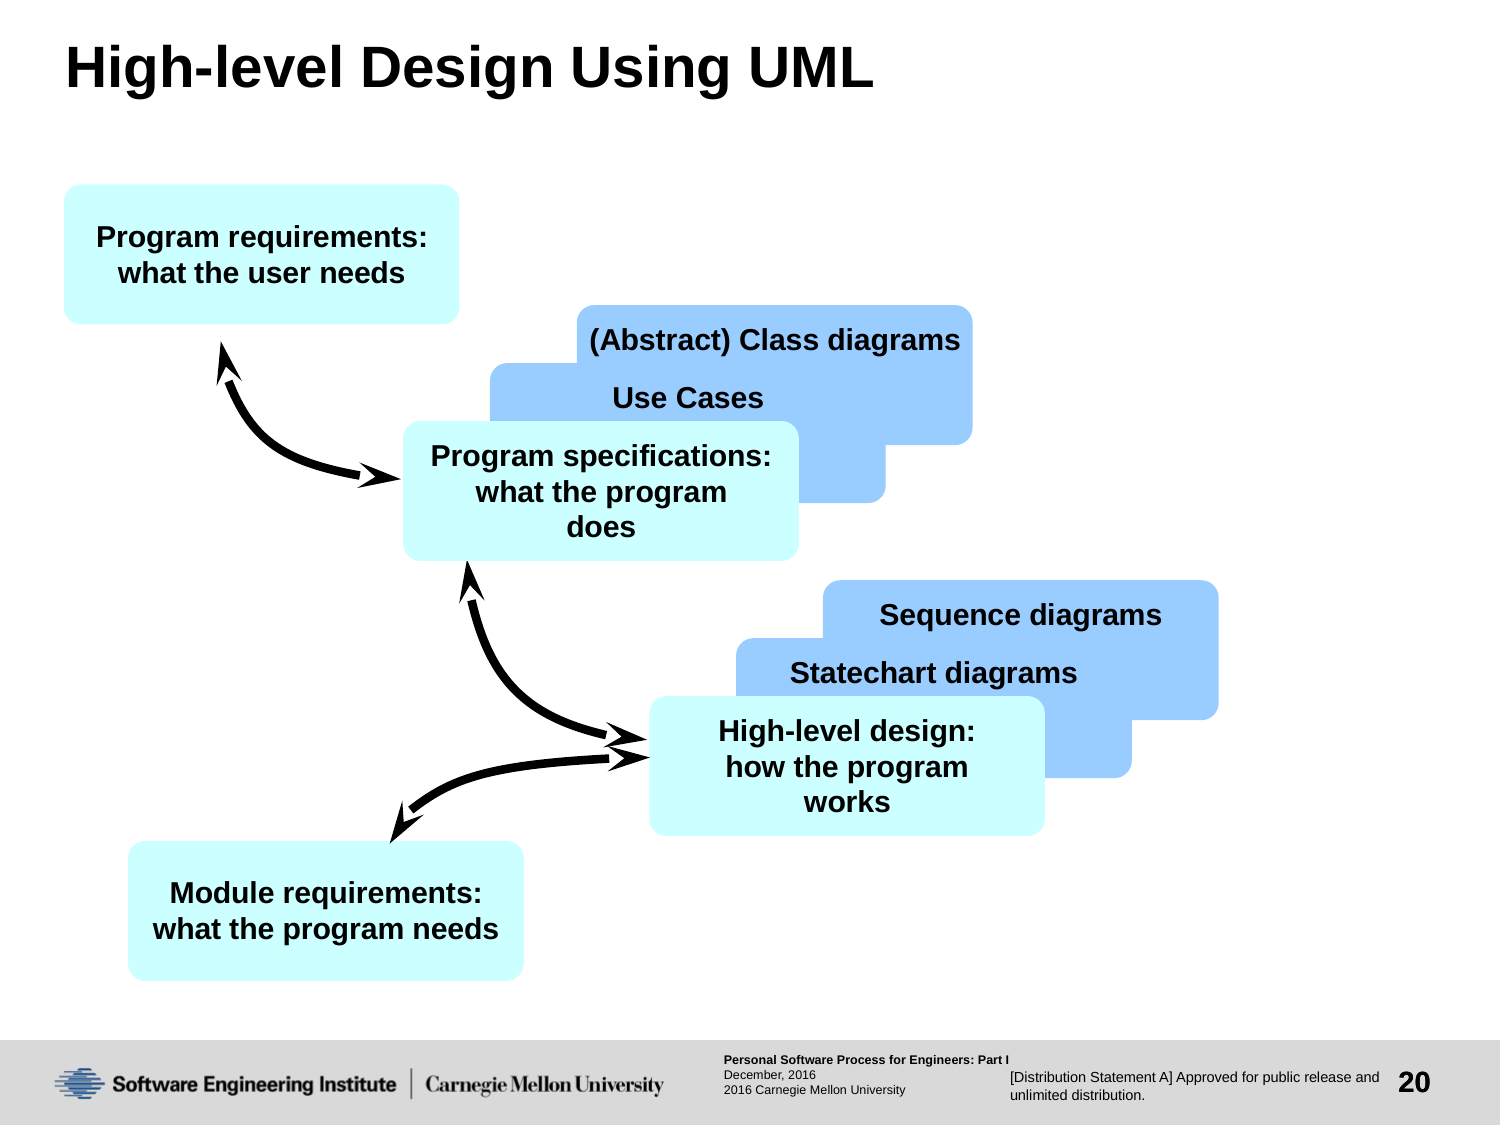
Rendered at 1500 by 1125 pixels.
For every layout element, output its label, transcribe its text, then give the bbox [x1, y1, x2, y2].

picture [63, 184, 1221, 984]
picture [46, 1061, 673, 1104]
title High-level Design Using UML [65, 37, 1313, 148]
